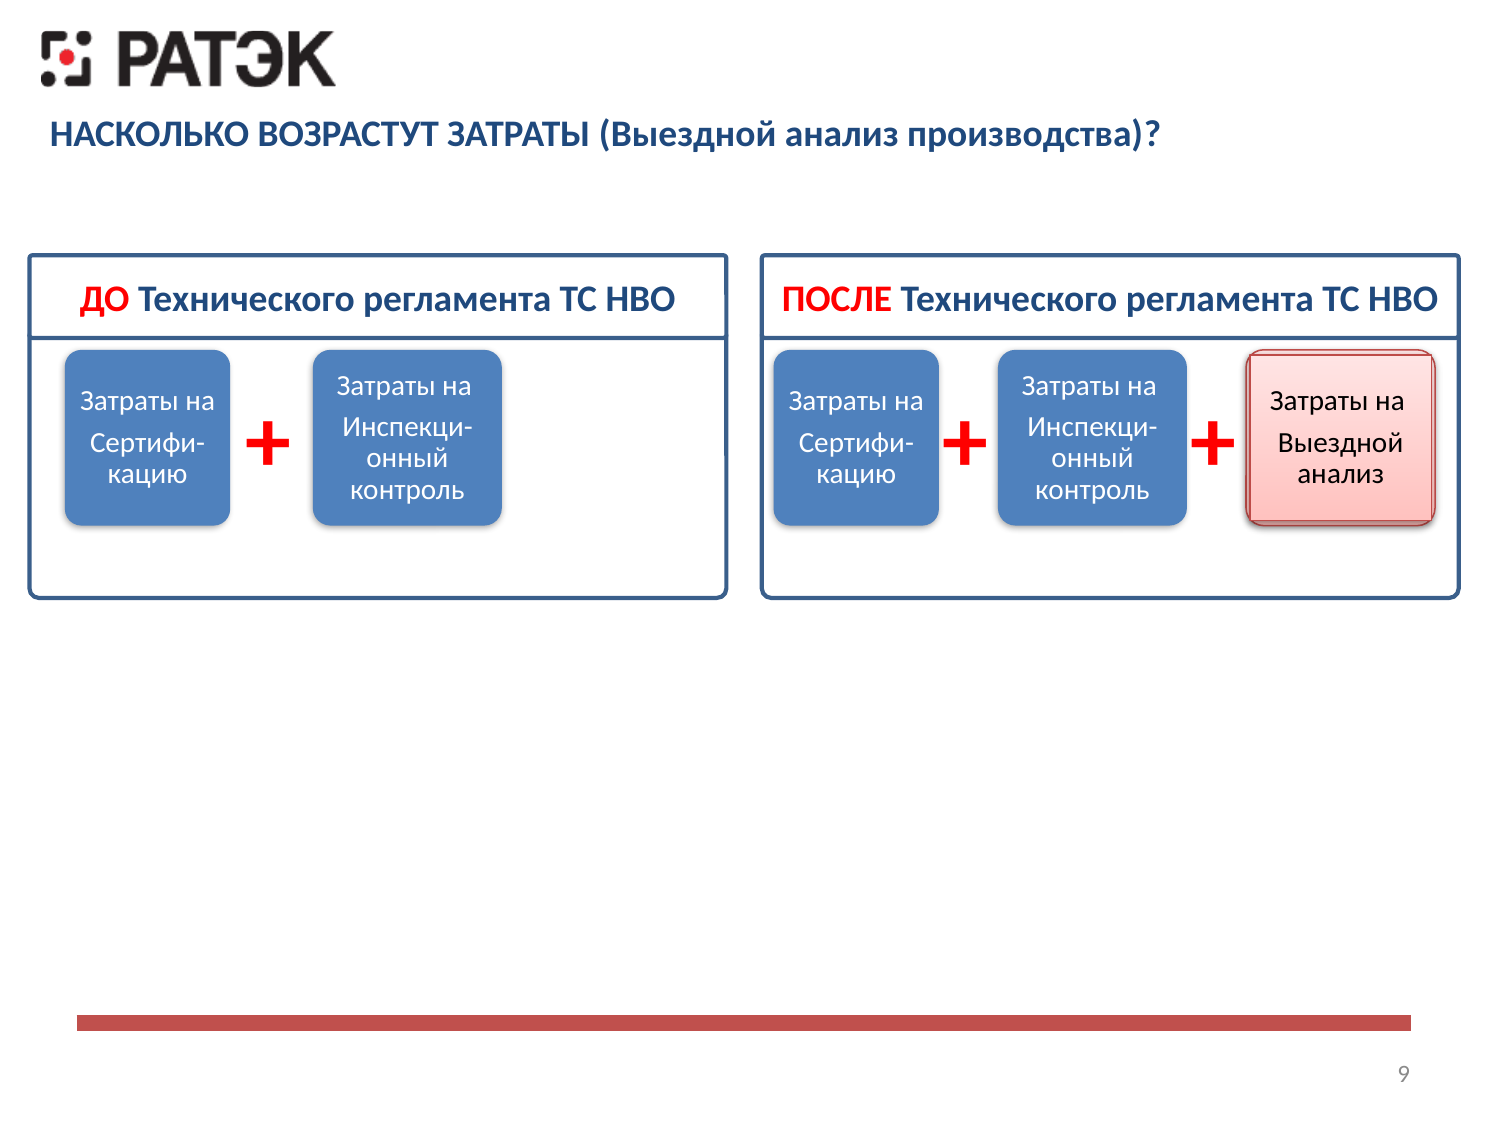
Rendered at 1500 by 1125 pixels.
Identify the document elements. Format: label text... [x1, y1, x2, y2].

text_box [997, 349, 1188, 526]
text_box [1245, 349, 1436, 526]
text_box ПОСЛЕ Технического регламента ТС НВО [759, 253, 1461, 341]
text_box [64, 349, 231, 526]
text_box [773, 349, 940, 526]
text_box НАСКОЛЬКО ВОЗРАСТУТ ЗАТРАТЫ (Выездной анализ производства)? [35, 101, 1477, 162]
text_box + [1192, 373, 1240, 499]
slide_number 9 [1074, 1042, 1425, 1103]
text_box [312, 349, 503, 526]
picture [41, 30, 339, 88]
text_box [27, 338, 729, 601]
text_box [759, 337, 1461, 601]
text_box + [235, 373, 307, 499]
text_box ДО Технического регламента ТС НВО [27, 253, 729, 341]
text_box + [943, 373, 992, 499]
